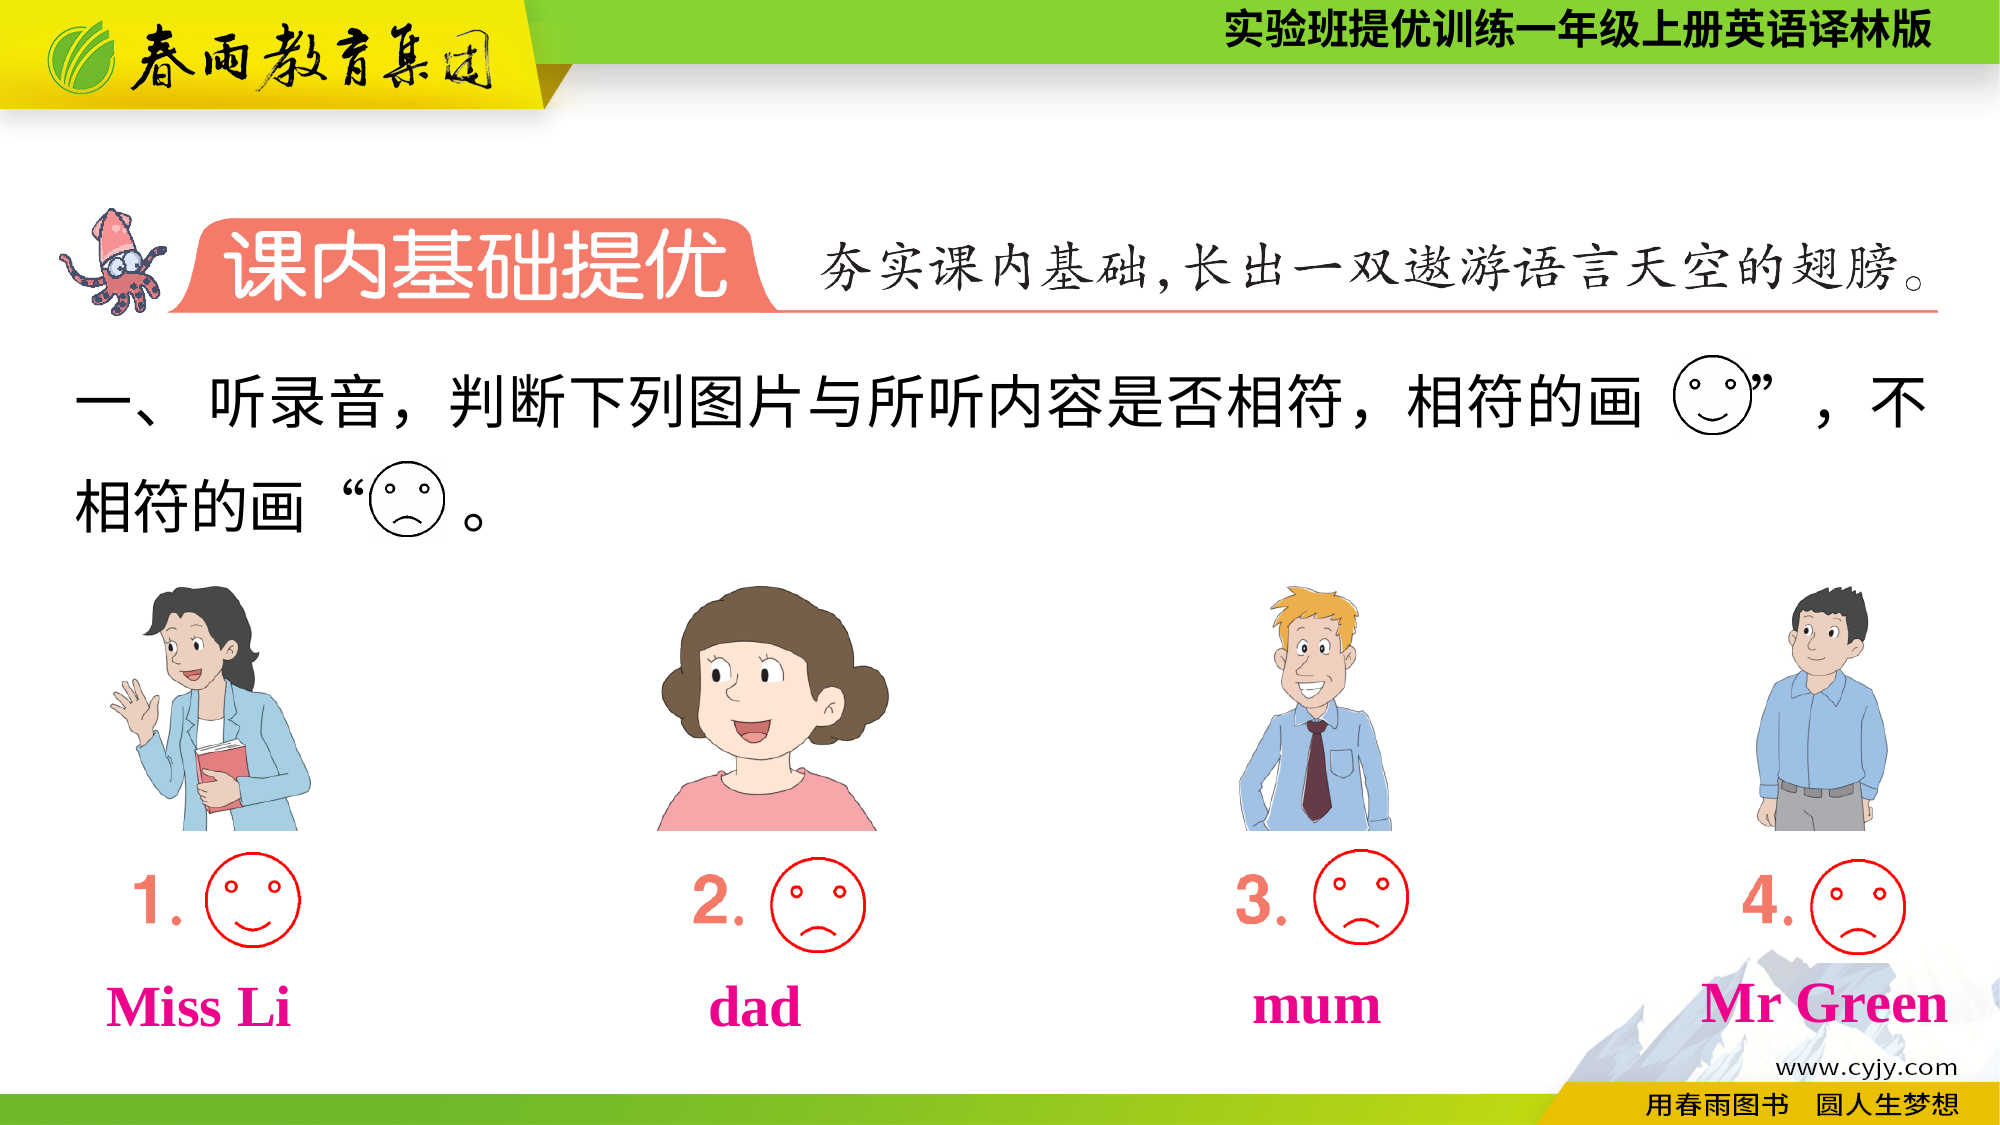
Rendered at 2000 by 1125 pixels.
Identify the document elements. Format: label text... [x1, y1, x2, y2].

text_box Mr Green [1686, 956, 1965, 1042]
list 一、 听录音，判断下列图片与所听内容是否相符，相符的画“ ”，不相符的画“ ”。 [59, 323, 1944, 537]
text_box Miss Li [91, 964, 308, 1046]
text_box mum [1237, 964, 1397, 1043]
text_box dad [693, 964, 818, 1046]
picture [0, 0, 2000, 1125]
